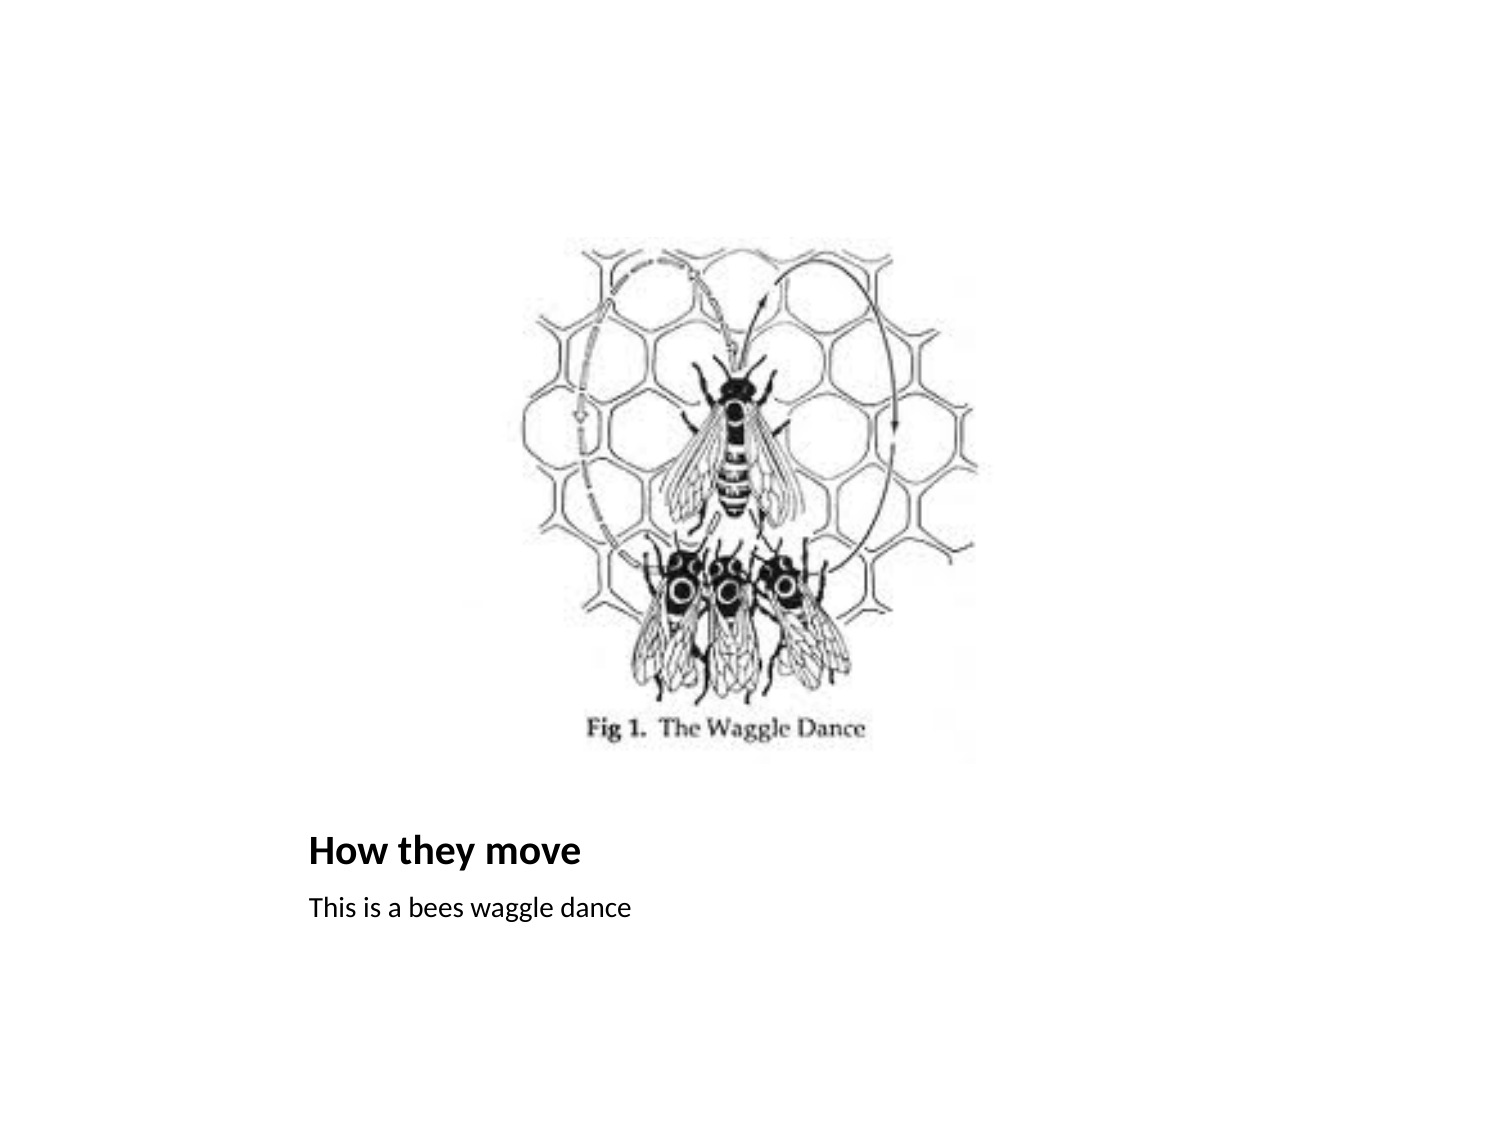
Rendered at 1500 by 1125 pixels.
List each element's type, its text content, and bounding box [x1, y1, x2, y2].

title How they move [294, 787, 1194, 880]
list This is a bees waggle dance [294, 880, 1194, 1013]
picture [299, 99, 1201, 776]
